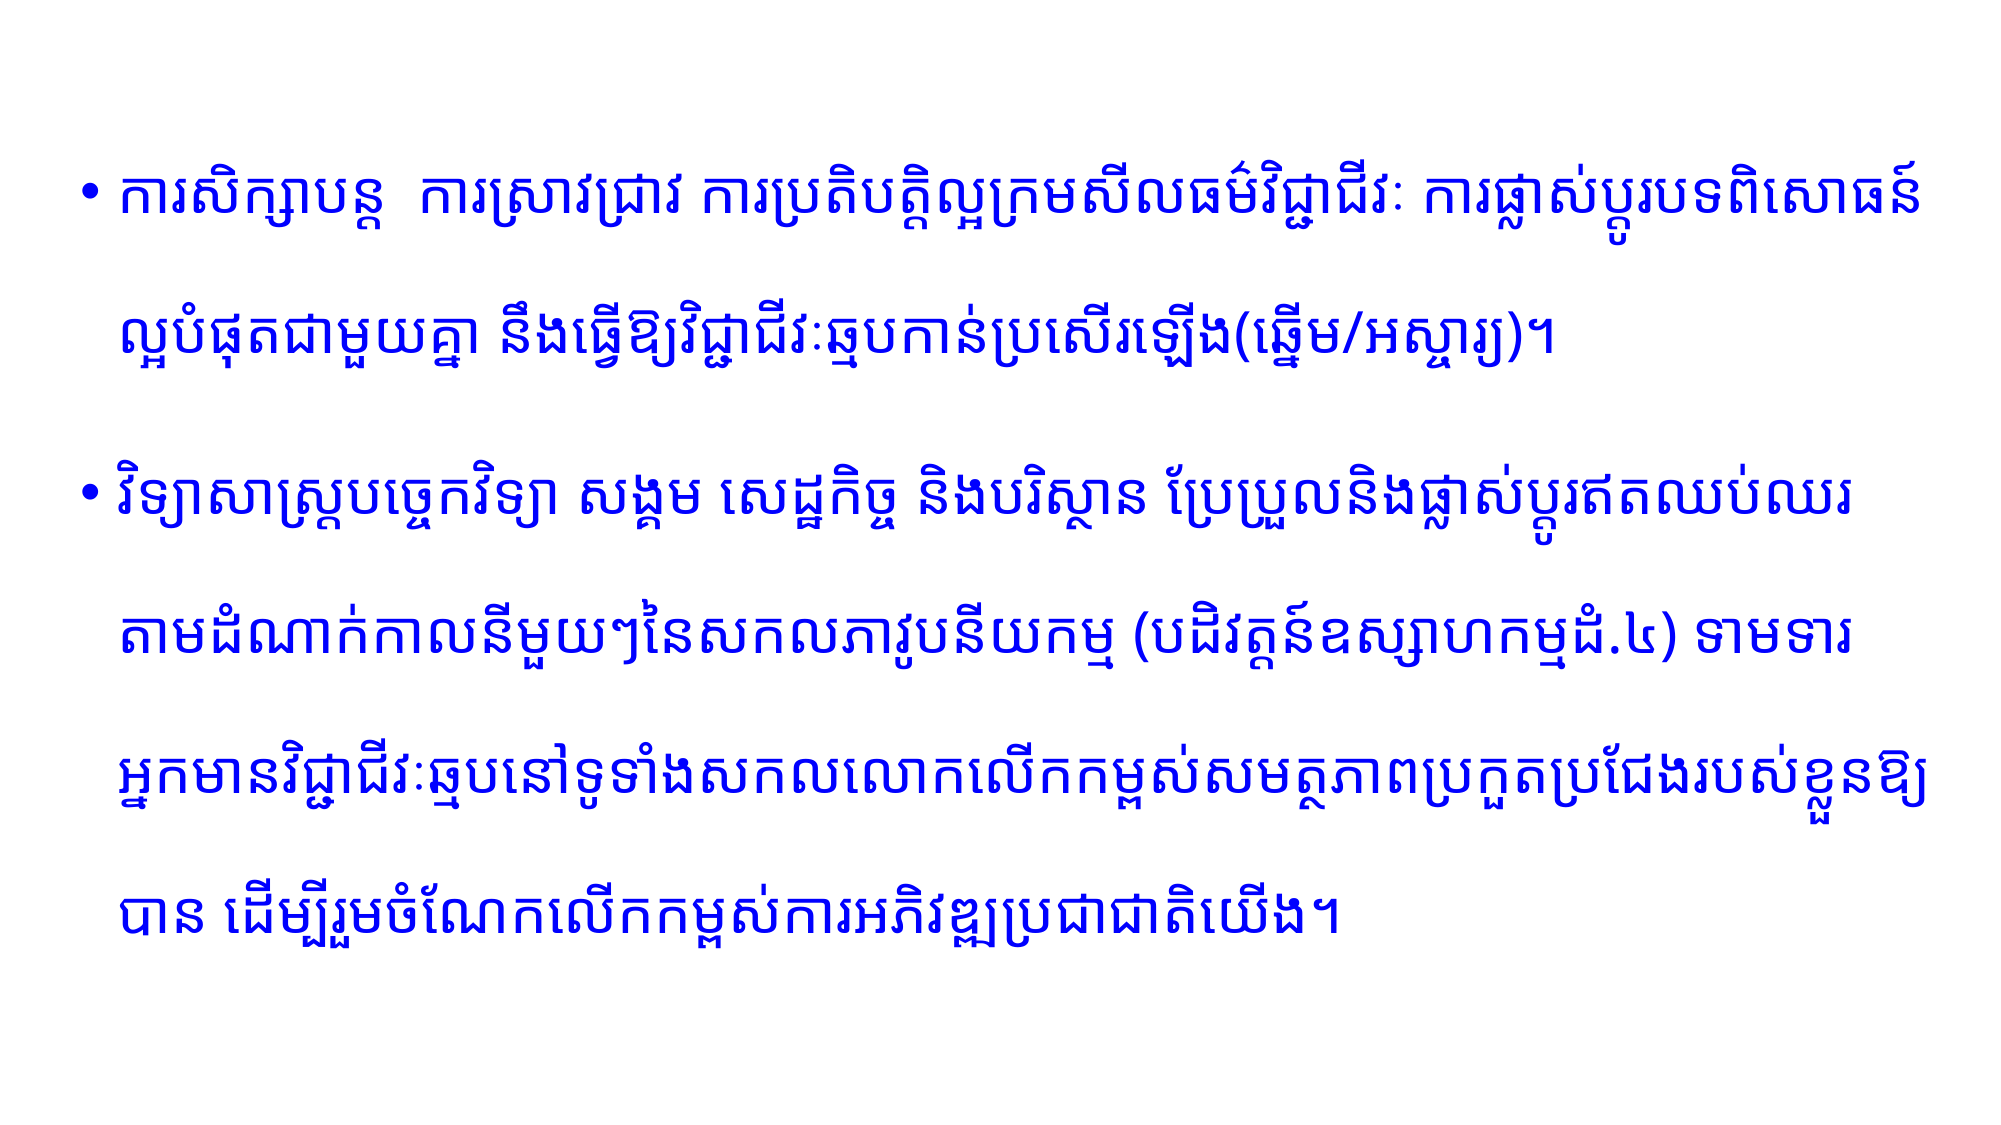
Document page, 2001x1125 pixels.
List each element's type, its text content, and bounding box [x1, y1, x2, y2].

list ការសិក្សាបន្ត ការស្រាវជ្រាវ ការប្រតិបត្តិល្អក្រមសីលធម៌វិជ្ជាជីវៈ ការផ្លាស់ប្តូរបទពិសោធន៍ល្អបំផុតជាមួយគ្នា នឹងធ្វើឱ្យវិជ្ជាជីវៈឆ្មបកាន់ប្រសើរឡើង(ឆ្នើម/អស្ចារ្យ)។ វិទ្យាសាស្ត្របច្ចេកវិទ្យា សង្គម​ សេដ្ឋកិច្ច និងបរិស្ថាន ប្រែប្រួលនិងផ្លាស់ប្តូរឥតឈប់ឈរតាមដំណាក់កាលនីមួយៗនៃសកលភាវូបនីយកម្ម (បដិវត្តន៍ឧស្សាហកម្មដំ.៤) ទាមទារអ្នកមានវិជ្ជាជីវៈឆ្មបនៅទូទាំងសកលលោកលើកកម្ពស់សមត្ថភាពប្រកួតប្រជែងរបស់ខ្លួនឱ្យបាន ដើម្បីរួមចំណែកលើកកម្ពស់ការអភិវឌ្ឍប្រជាជាតិយើង។ [65, 78, 1953, 1014]
